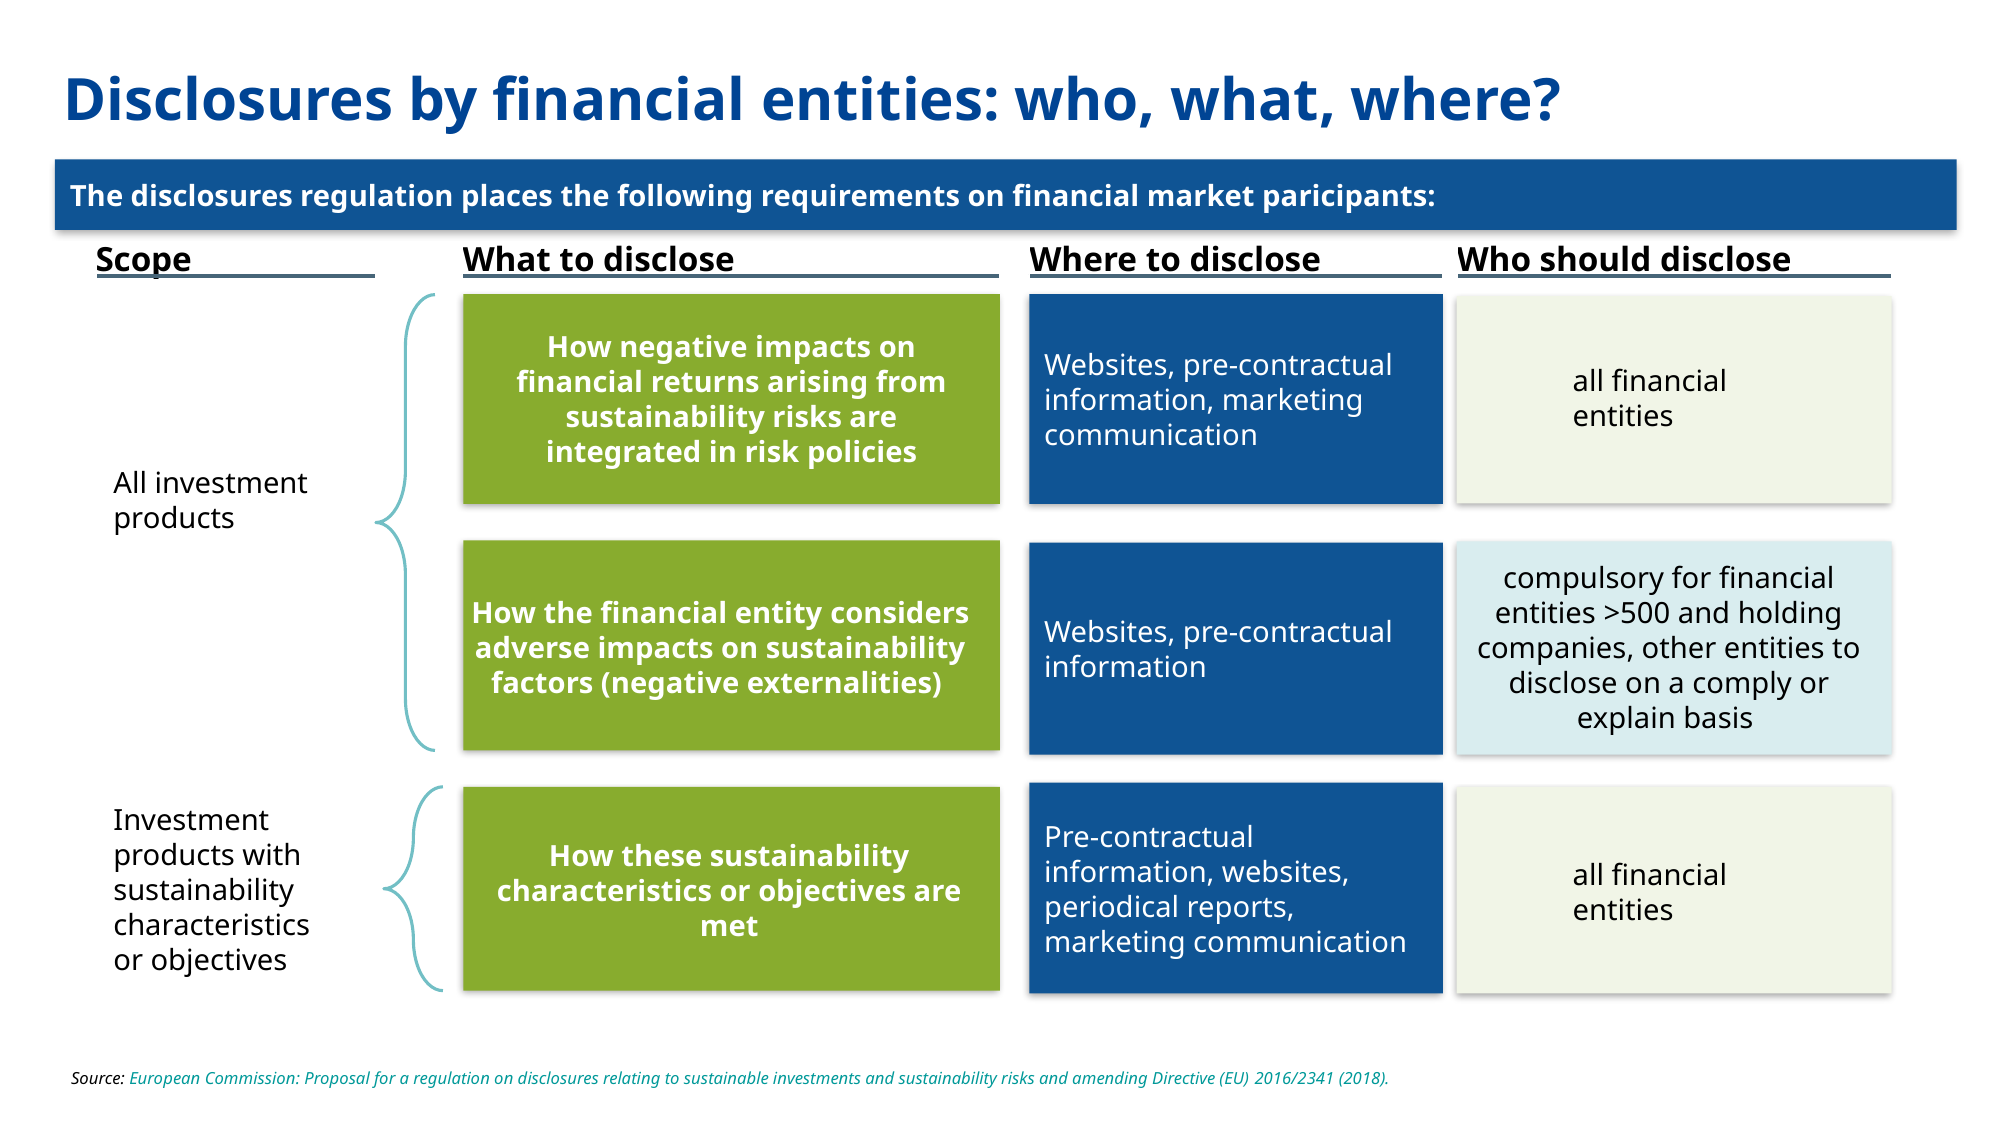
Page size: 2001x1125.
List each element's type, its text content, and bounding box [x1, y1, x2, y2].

text_box [1456, 295, 1892, 504]
table_header Who should disclose [1458, 242, 1891, 274]
text_box Websites, pre-contractual information [1029, 542, 1444, 755]
text_box [398, 293, 436, 752]
title Disclosures by financial entities: who, what, where? [48, 35, 1952, 160]
text_box The disclosures regulation places the following requirements on financial market paricipants: [54, 159, 1957, 231]
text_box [453, 540, 1001, 751]
text_box [1456, 786, 1892, 994]
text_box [462, 786, 1001, 991]
text_box Investment products with sustainability characteristics or objectives [98, 793, 355, 984]
table_header Scope [97, 242, 375, 274]
text_box compulsory for financial entities >500 and holding companies, other entities to disclose on a comply or explain basis [1456, 552, 1882, 742]
table_header Where to disclose [1030, 242, 1442, 274]
text_box all financial entities [1557, 849, 1816, 934]
text_box Pre-contractual information, websites, periodical reports, marketing communication [1029, 782, 1444, 994]
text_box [463, 293, 1001, 505]
text_box [383, 786, 443, 992]
text_box Websites, pre-contractual information, marketing communication [1029, 293, 1444, 505]
text_box [1456, 541, 1892, 755]
text_box All investment products [98, 456, 403, 542]
text_box all financial entities [1557, 354, 1816, 440]
table_header What to disclose [463, 242, 999, 274]
text_box Source: European Commission: Proposal for a regulation on disclosures relating to sustainable investments and sustainability risks and amending Directive (EU) 2016/2341 (2018). [56, 1060, 1662, 1099]
